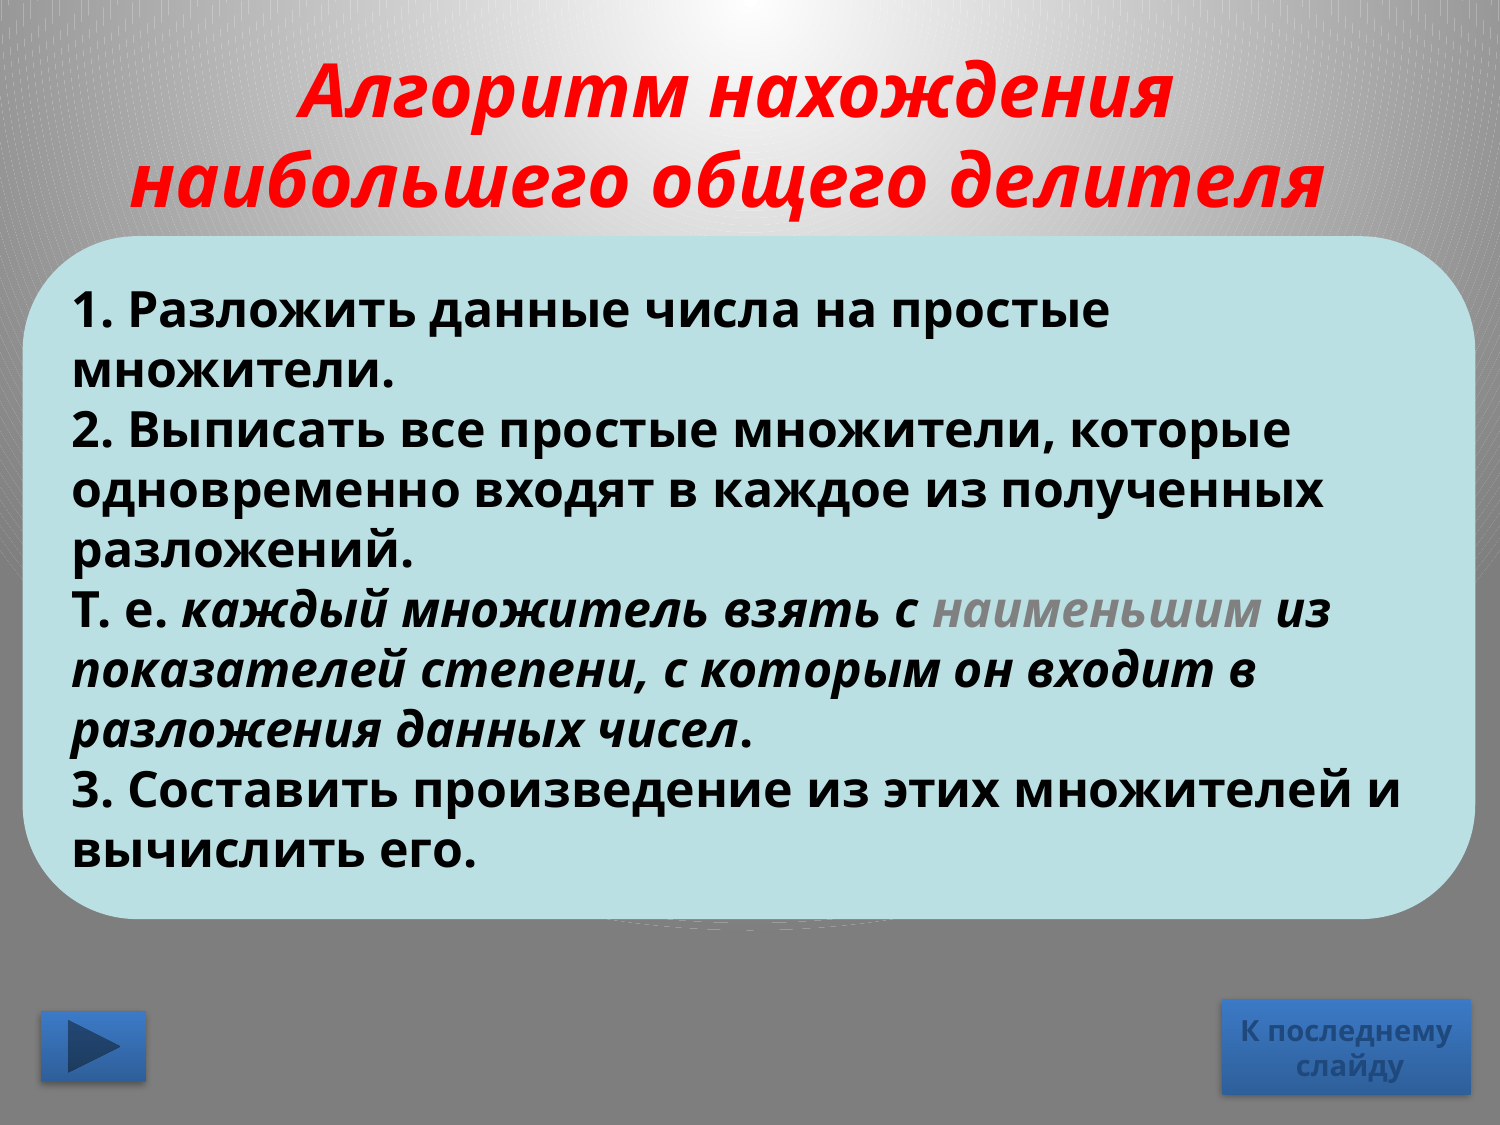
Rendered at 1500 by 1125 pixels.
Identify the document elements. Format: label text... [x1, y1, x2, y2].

text_box 1. Разложить данные числа на простые множители. 2. Выписать все простые множители, которые одновременно входят в каждое из полученных разложений. Т. е. каждый множитель взять с наименьшим из показателей степени, с которым он входит в разложения данных чисел. 3. Составить произведение из этих множителей и вычислить его. [23, 236, 1475, 919]
text_box Алгоритм нахождения наибольшего общего делителя [46, 35, 1430, 230]
text_box К последнему слайду [1222, 999, 1471, 1095]
text_box [41, 1011, 147, 1082]
